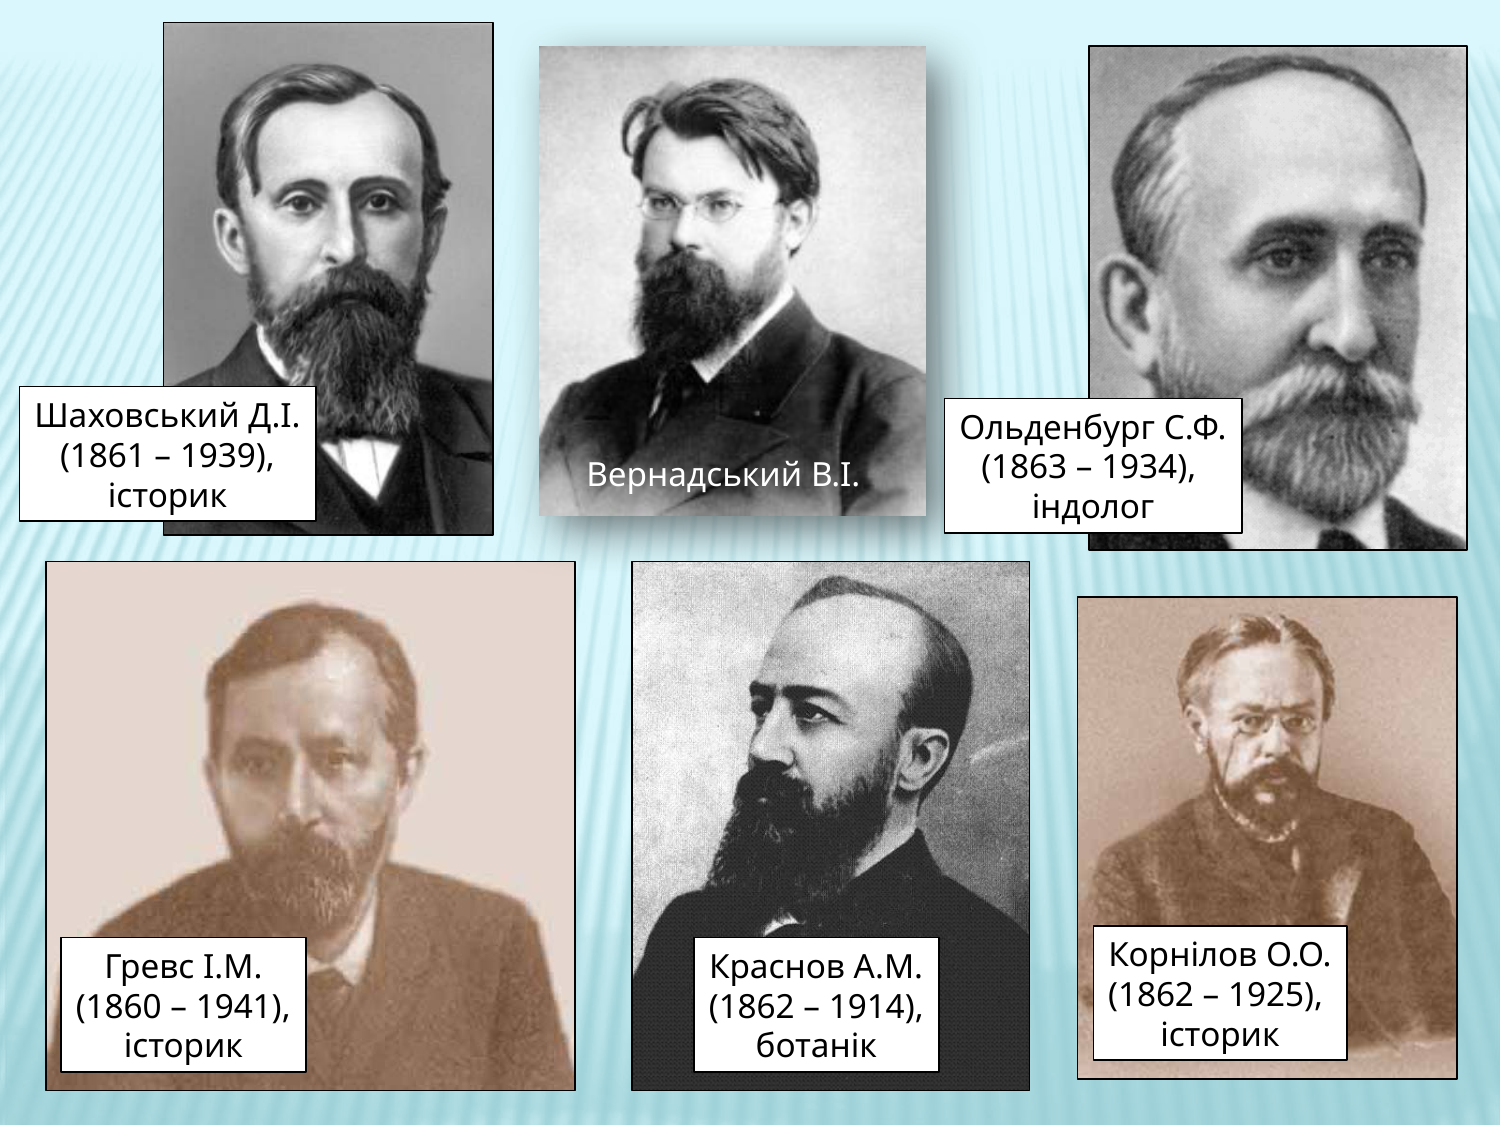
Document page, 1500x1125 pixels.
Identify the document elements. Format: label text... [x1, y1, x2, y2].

text_box Шаховський Д.І. (1861 – 1939), історик [19, 386, 153, 522]
picture [46, 562, 575, 1091]
picture [632, 562, 1029, 1091]
picture [1077, 597, 1457, 1079]
picture [1089, 46, 1467, 550]
text_box Ольденбург С.Ф. (1863 – 1934), індолог [944, 398, 1079, 533]
picture [163, 23, 493, 535]
picture [538, 46, 926, 516]
